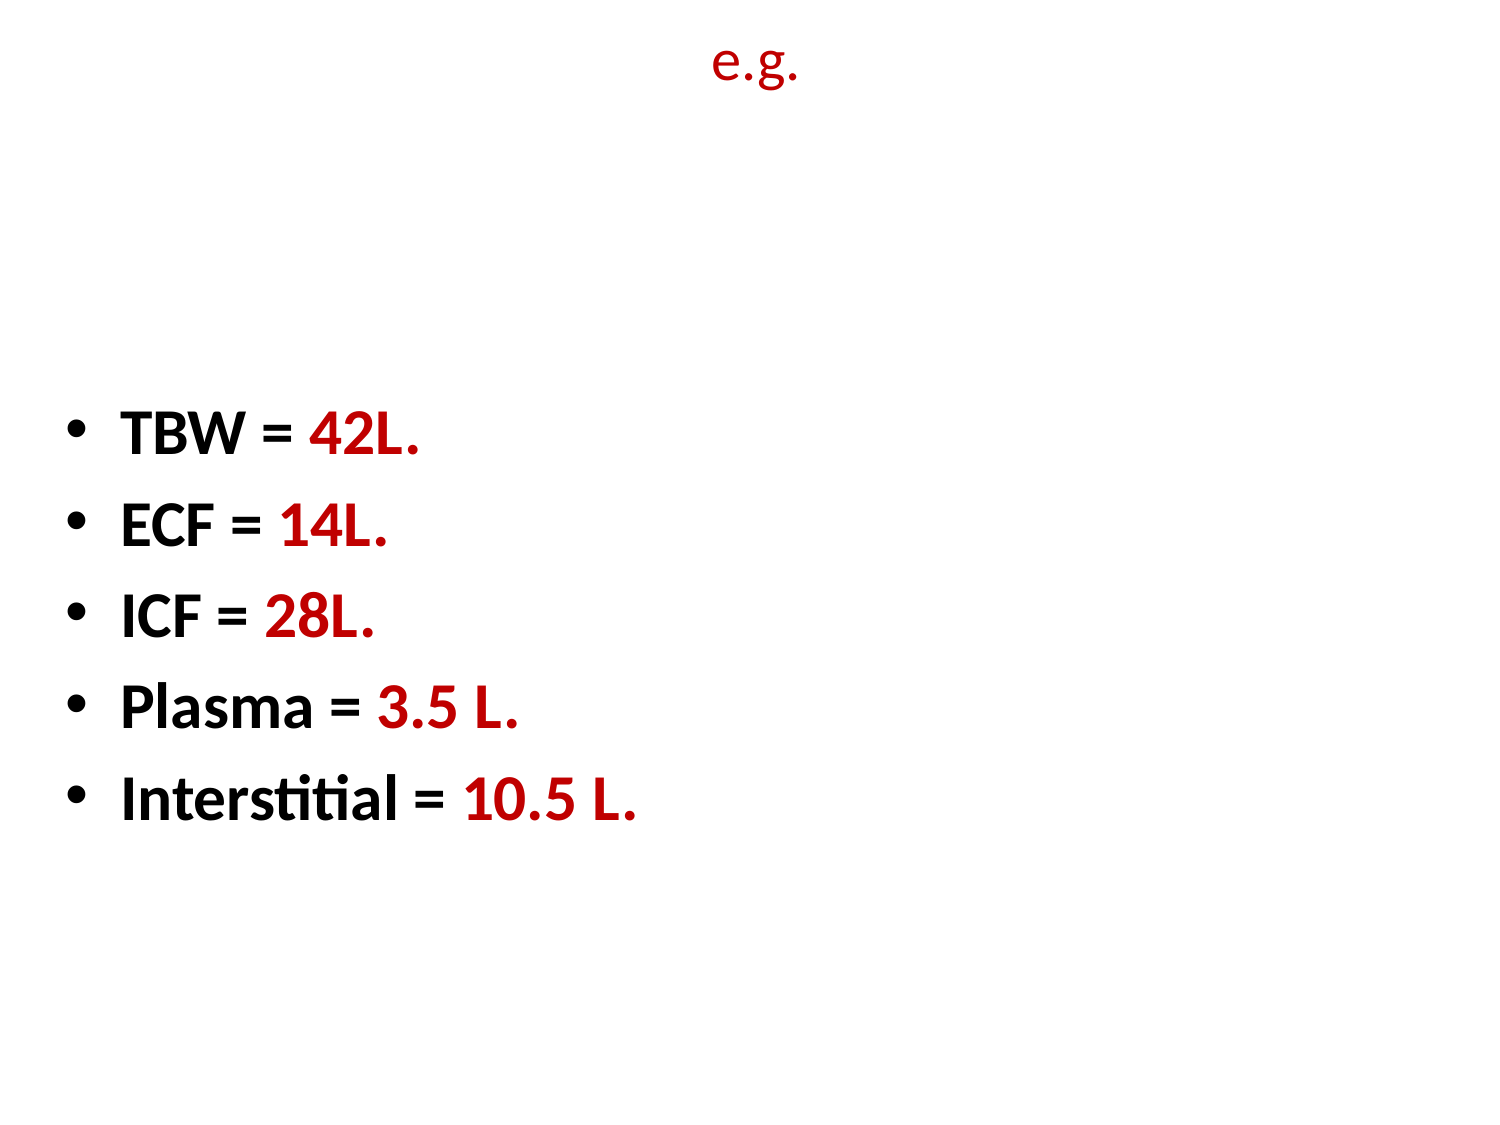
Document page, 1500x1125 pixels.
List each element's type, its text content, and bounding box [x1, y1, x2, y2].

title e.g. [37, 12, 1475, 101]
list TBW = 42L. ECF = 14L. ICF = 28L. Plasma = 3.5 L. Interstitial = 10.5 L. [50, 381, 1475, 844]
